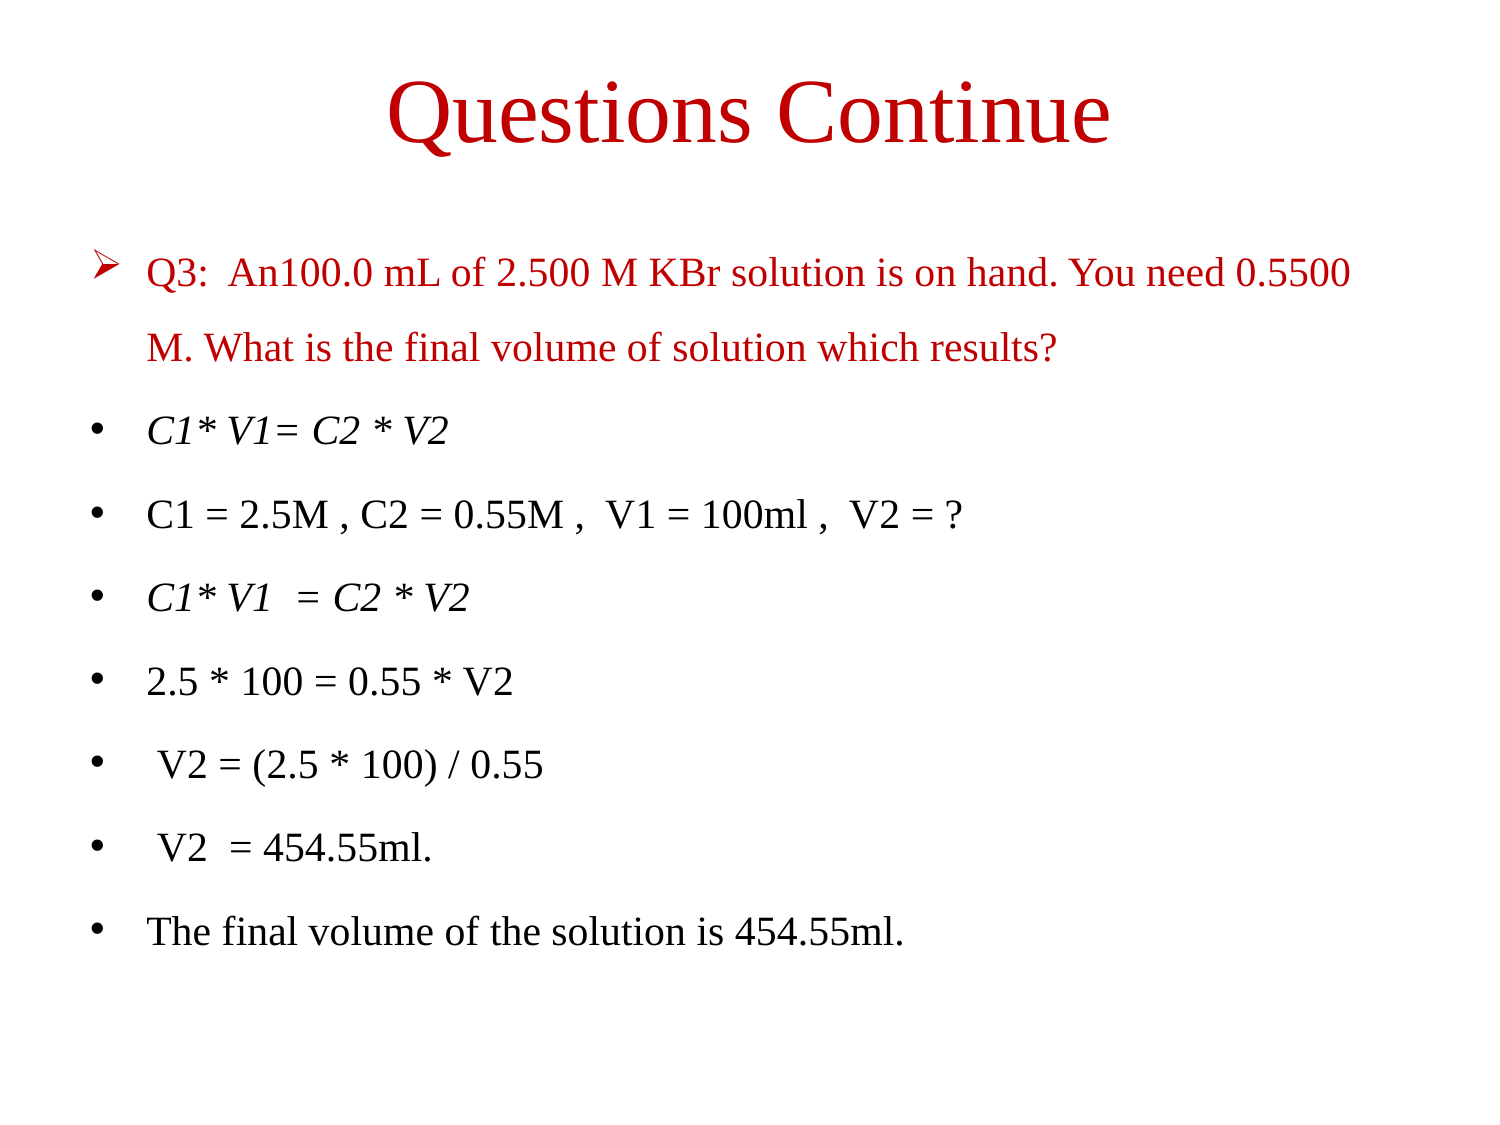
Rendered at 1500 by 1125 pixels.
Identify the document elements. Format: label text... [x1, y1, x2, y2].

list Q3: An100.0 mL of 2.500 M KBr solution is on hand. You need 0.5500 M. What is the final volume of solution which results? C1* V1= C2 * V2 C1 = 2.5M , C2 = 0.55M , V1 = 100ml , V2 = ? C1* V1 = C2 * V2 2.5 * 100 = 0.55 * V2 V2 = (2.5 * 100) / 0.55 V2 = 454.55ml. The final volume of the solution is 454.55ml. [75, 212, 1425, 1125]
title Questions Continue [75, 12, 1425, 200]
